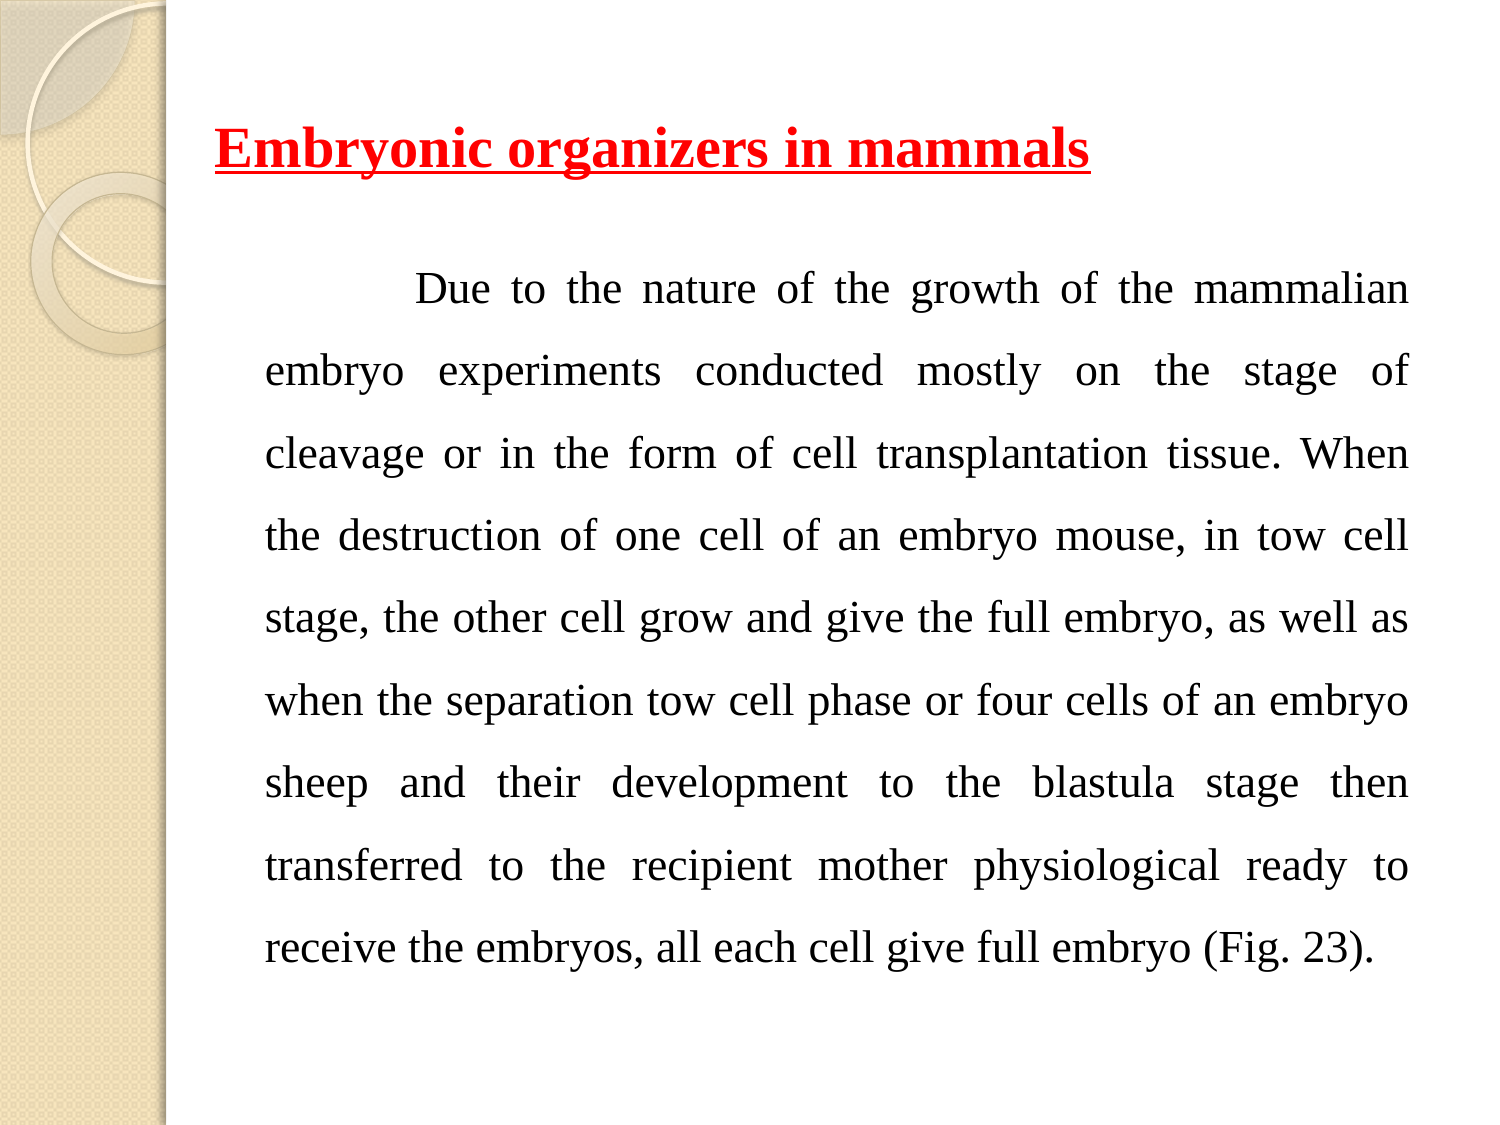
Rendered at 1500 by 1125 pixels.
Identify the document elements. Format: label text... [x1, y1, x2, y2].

text_box Embryonic organizers in mammals [199, 66, 1400, 186]
text_box Due to the nature of the growth of the mammalian embryo experiments conducted mostly on the stage of cleavage or in the form of cell transplantation tissue. When the destruction of one cell of an embryo mouse, in tow cell stage, the other cell grow and give the full embryo, as well as when the separation tow cell phase or four cells of an embryo sheep and their development to the blastula stage then transferred to the recipient mother physiological ready to receive the embryos, all each cell give full embryo (Fig. 23). [249, 222, 1425, 980]
